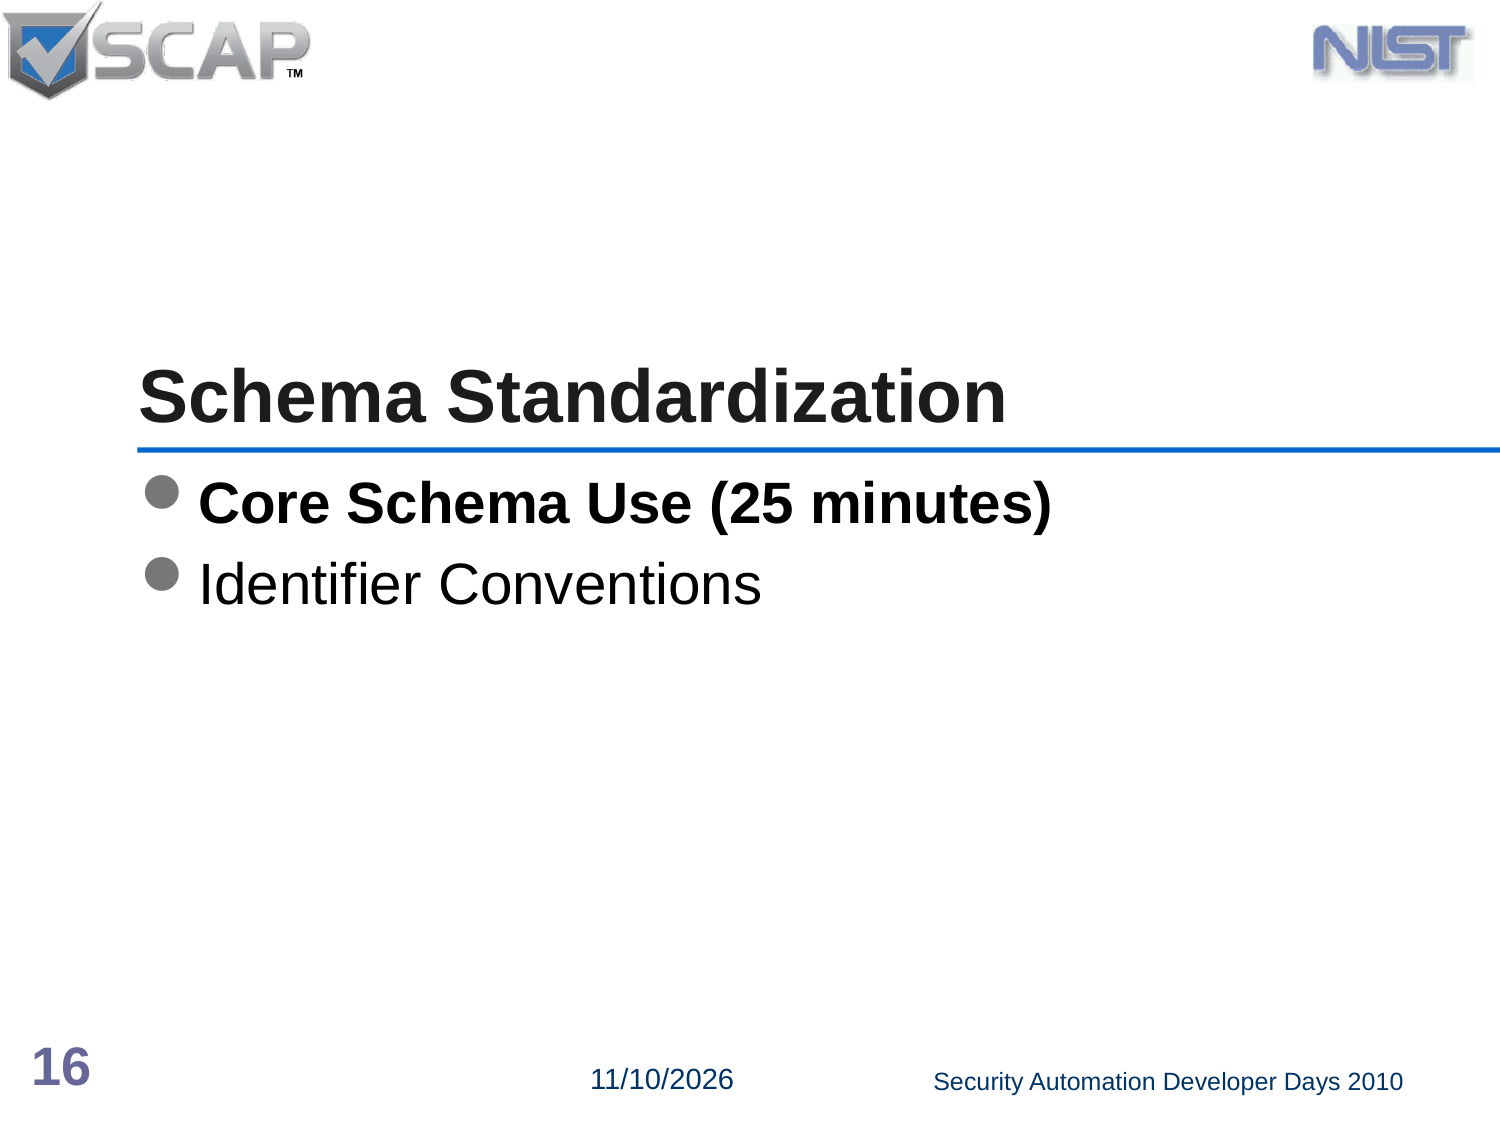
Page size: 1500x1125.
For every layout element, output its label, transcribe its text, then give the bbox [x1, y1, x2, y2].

footer Security Automation Developer Days 2010 [912, 1024, 1426, 1104]
slide_number 16 [13, 1023, 111, 1105]
title Schema Standardization [122, 222, 1399, 447]
picture [1312, 24, 1475, 83]
list Core Schema Use (25 minutes) Identifier Conventions [124, 449, 1388, 976]
picture [0, 0, 313, 103]
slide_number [399, 1024, 750, 1104]
